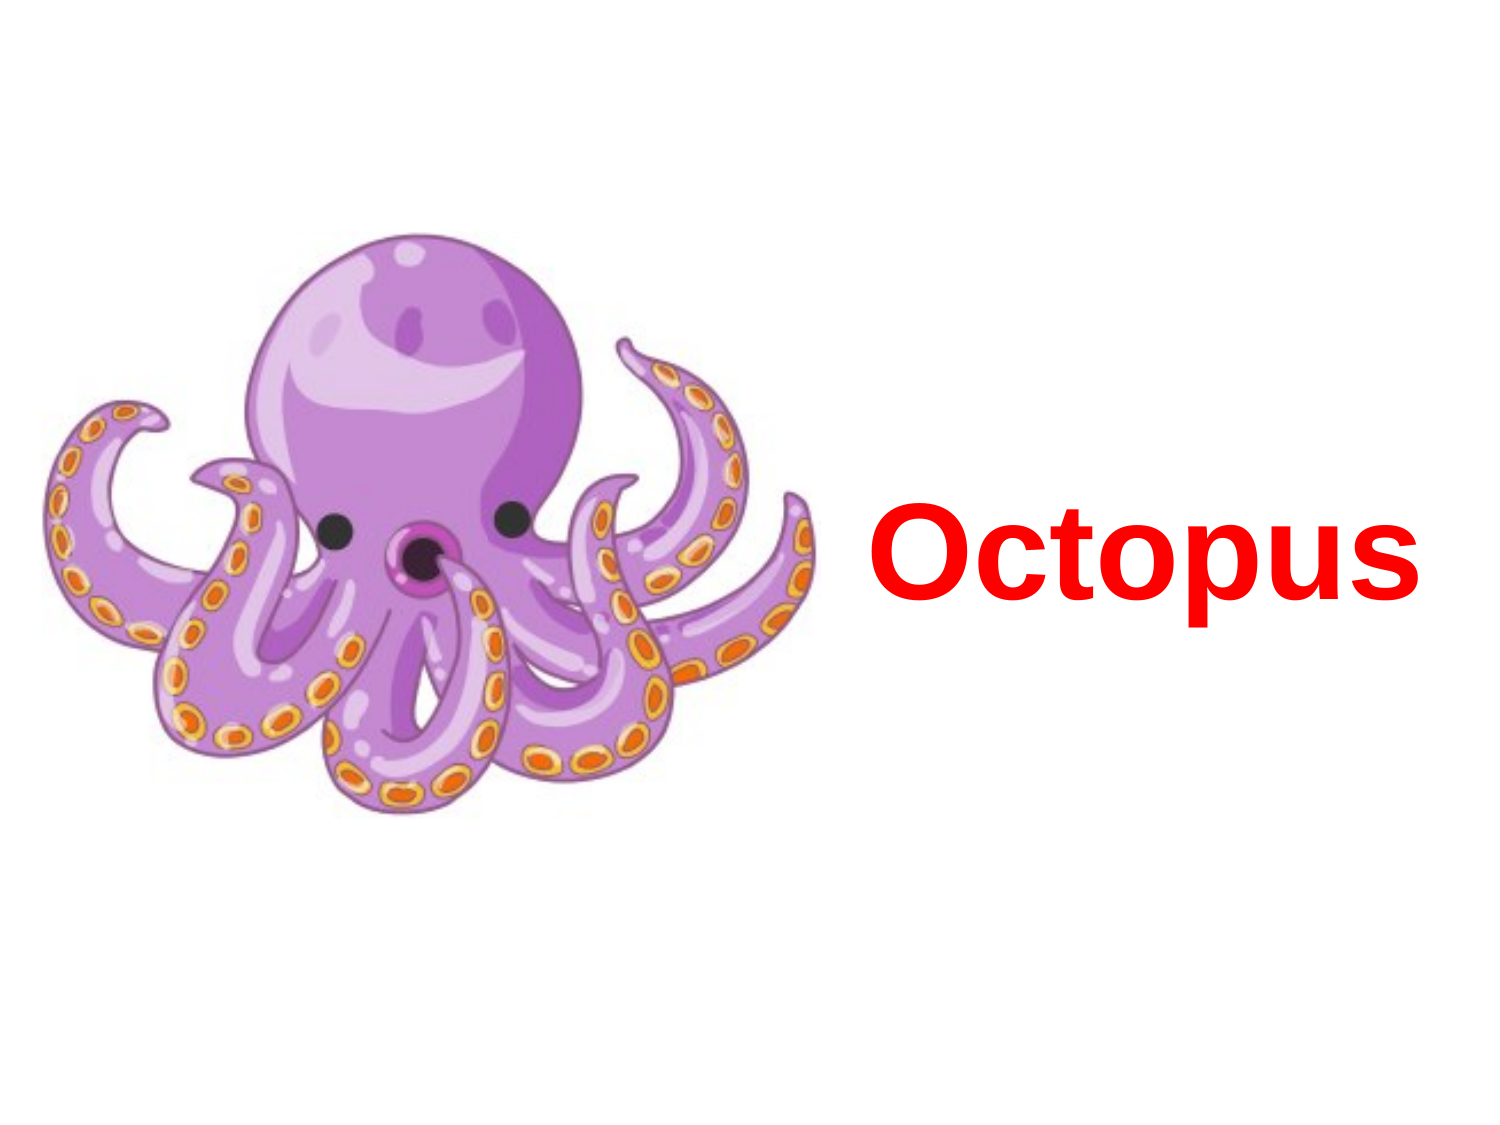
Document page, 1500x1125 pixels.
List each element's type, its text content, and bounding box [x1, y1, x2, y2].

title Octopus [827, 444, 1471, 646]
picture [40, 231, 822, 819]
